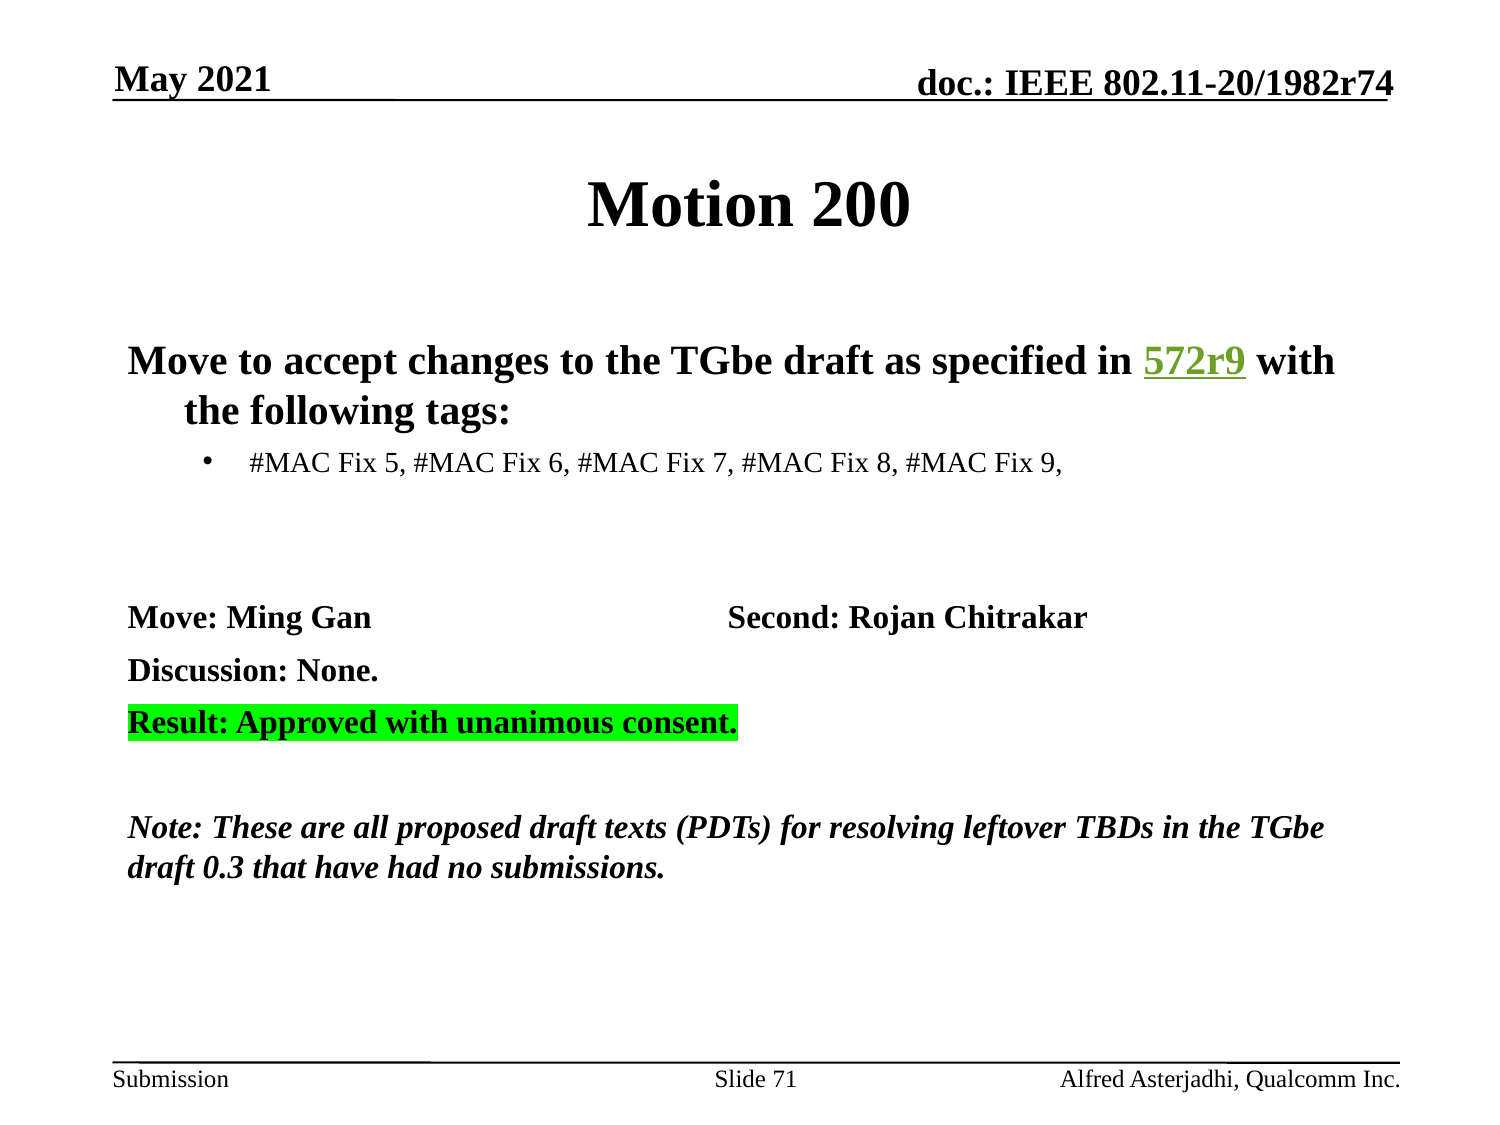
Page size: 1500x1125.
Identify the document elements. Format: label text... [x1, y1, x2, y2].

slide_number Slide 71 [712, 1061, 800, 1123]
list Move to accept changes to the TGbe draft as specified in 572r9 with the following tags: #MAC Fix 5, #MAC Fix 6, #MAC Fix 7, #MAC Fix 8, #MAC Fix 9, Move: Ming Gan Second: Rojan Chitrakar Discussion: None. Result: Approved with unanimous consent. Note: These are all proposed draft texts (PDTs) for resolving leftover TBDs in the TGbe draft 0.3 that have had no submissions. [112, 324, 1388, 1000]
footer Alfred Asterjadhi, Qualcomm Inc. [878, 1061, 1402, 1093]
title Motion 200 [112, 112, 1388, 288]
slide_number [114, 54, 423, 100]
